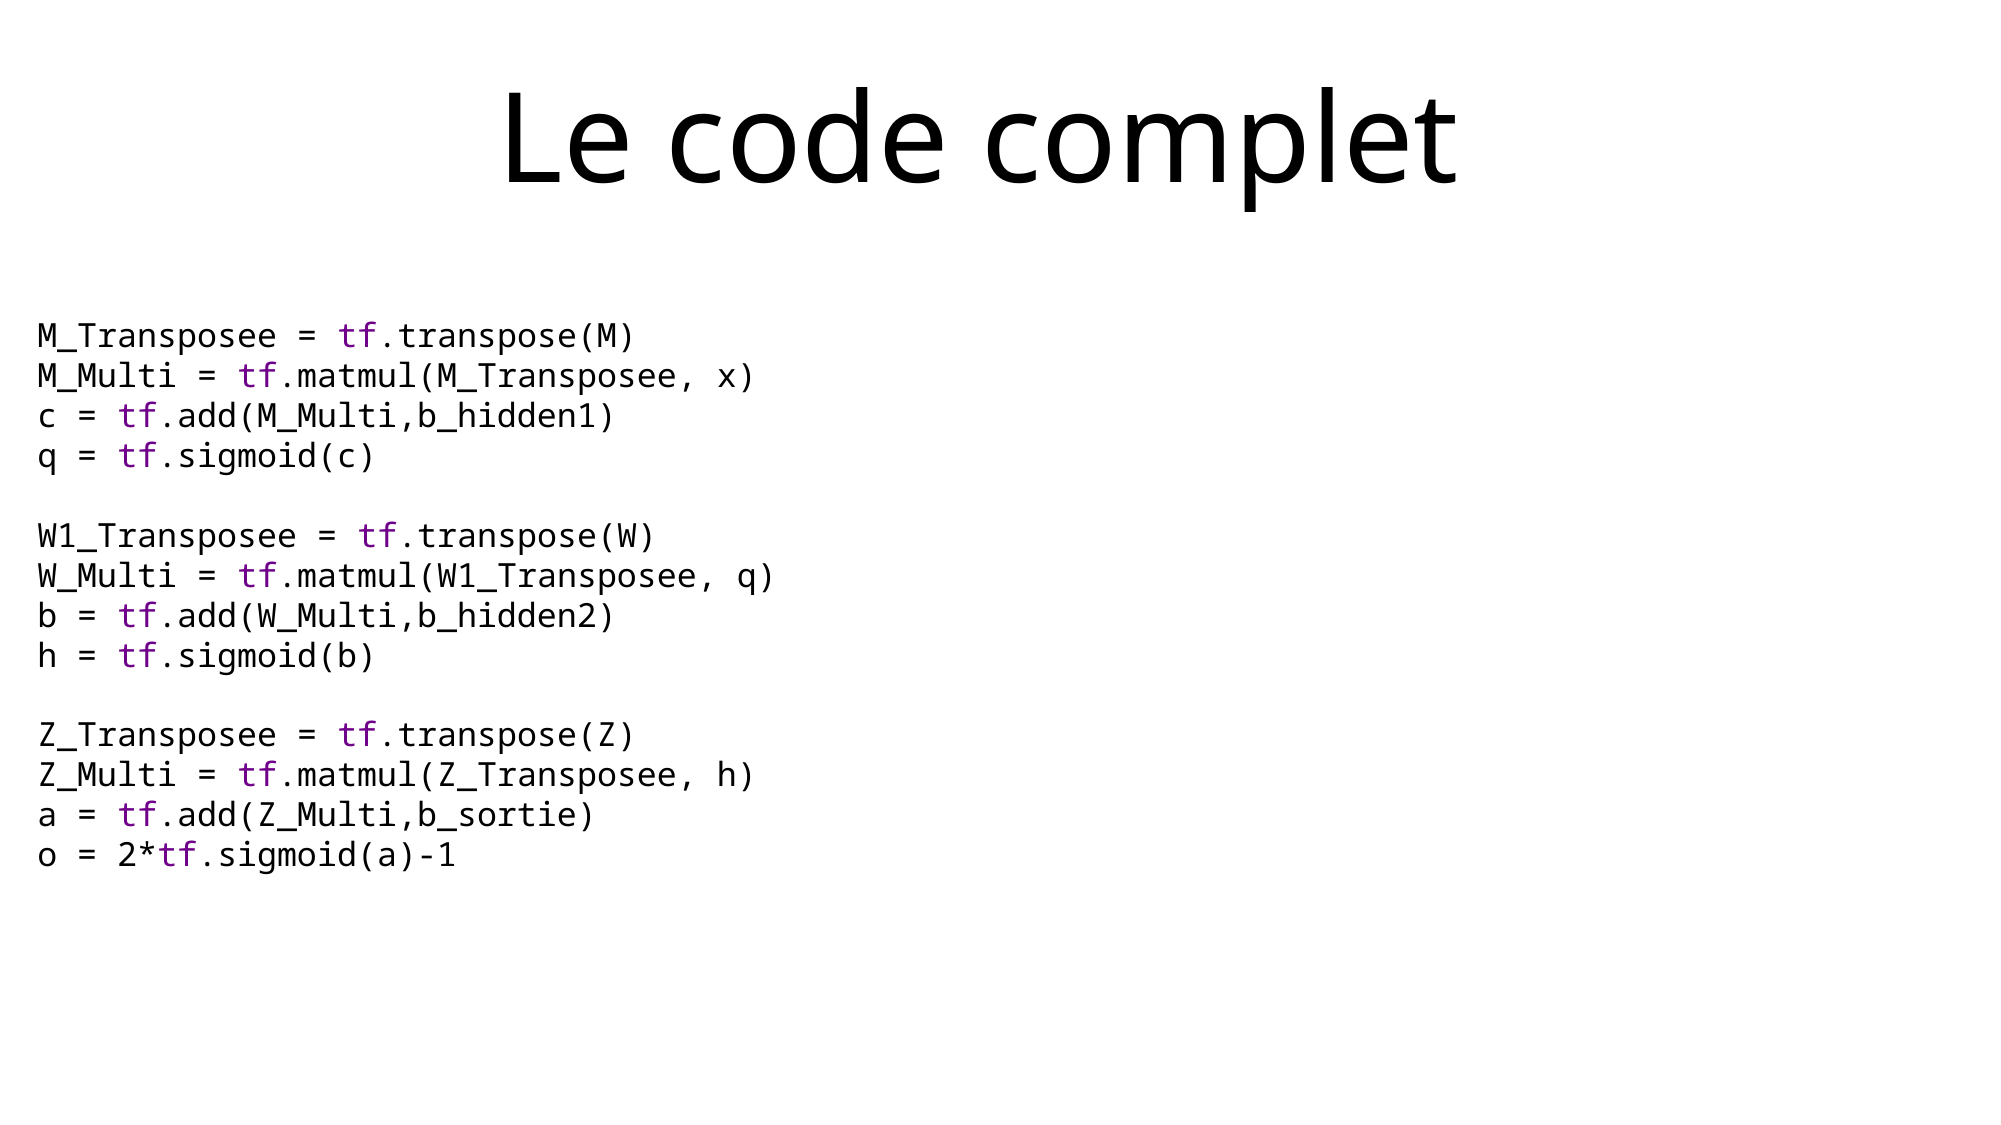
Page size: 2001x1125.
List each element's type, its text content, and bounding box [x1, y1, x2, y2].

text_box Le code complet [116, 0, 1842, 218]
text_box M_Transposee = tf.transpose(M) M_Multi = tf.matmul(M_Transposee, x) c = tf.add(M_Multi,b_hidden1) q = tf.sigmoid(c) W1_Transposee = tf.transpose(W) W_Multi = tf.matmul(W1_Transposee, q) b = tf.add(W_Multi,b_hidden2) h = tf.sigmoid(b) Z_Transposee = tf.transpose(Z) Z_Multi = tf.matmul(Z_Transposee, h) a = tf.add(Z_Multi,b_sortie) o = 2*tf.sigmoid(a)-1 [22, 306, 1023, 881]
